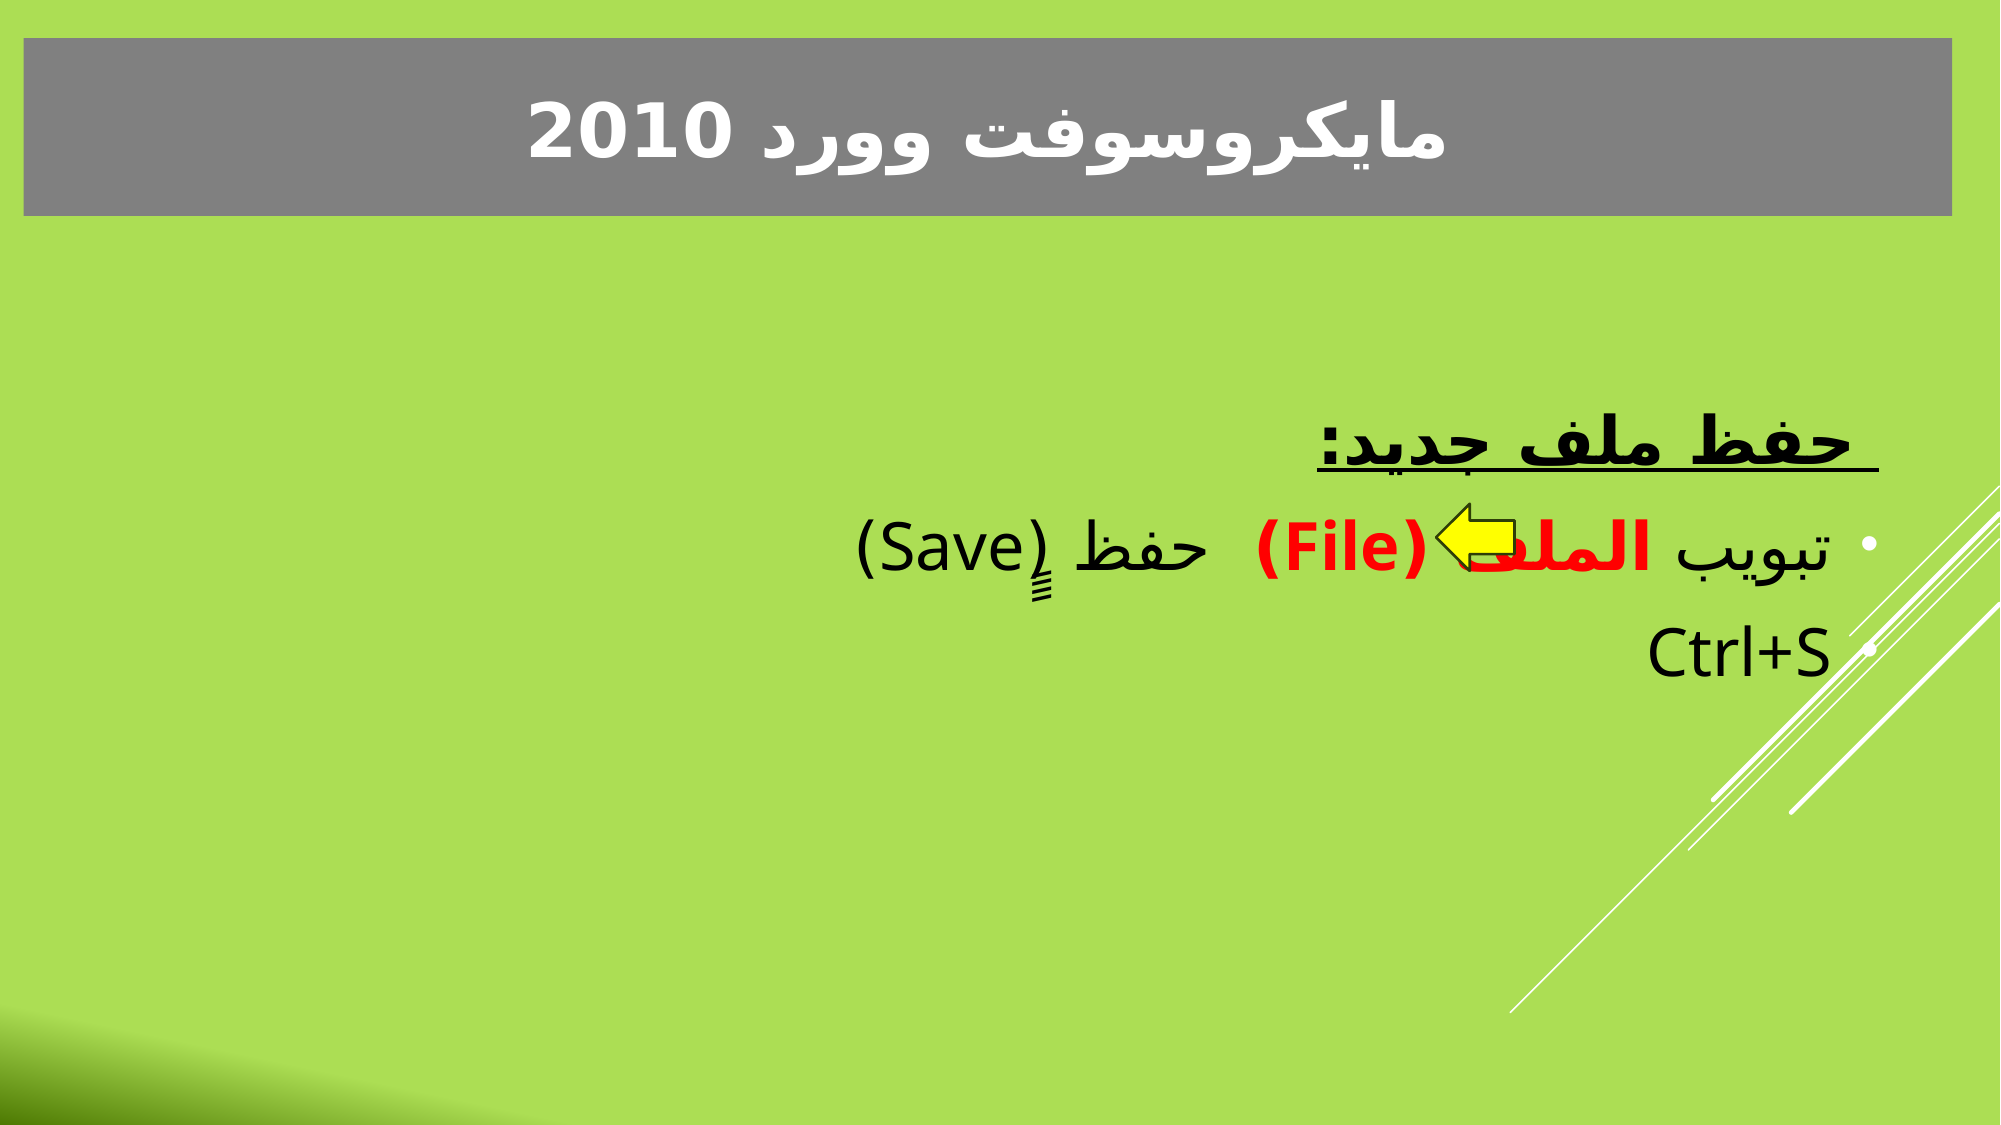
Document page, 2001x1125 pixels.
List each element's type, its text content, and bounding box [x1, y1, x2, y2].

text_box مايكروسوفت وورد 2010 [23, 38, 1953, 216]
list حفظ ملف جديد: تبويب الملف (File) حفظ (ٍٍSave) Ctrl+S [141, 161, 1894, 926]
text_box [1435, 502, 1516, 573]
